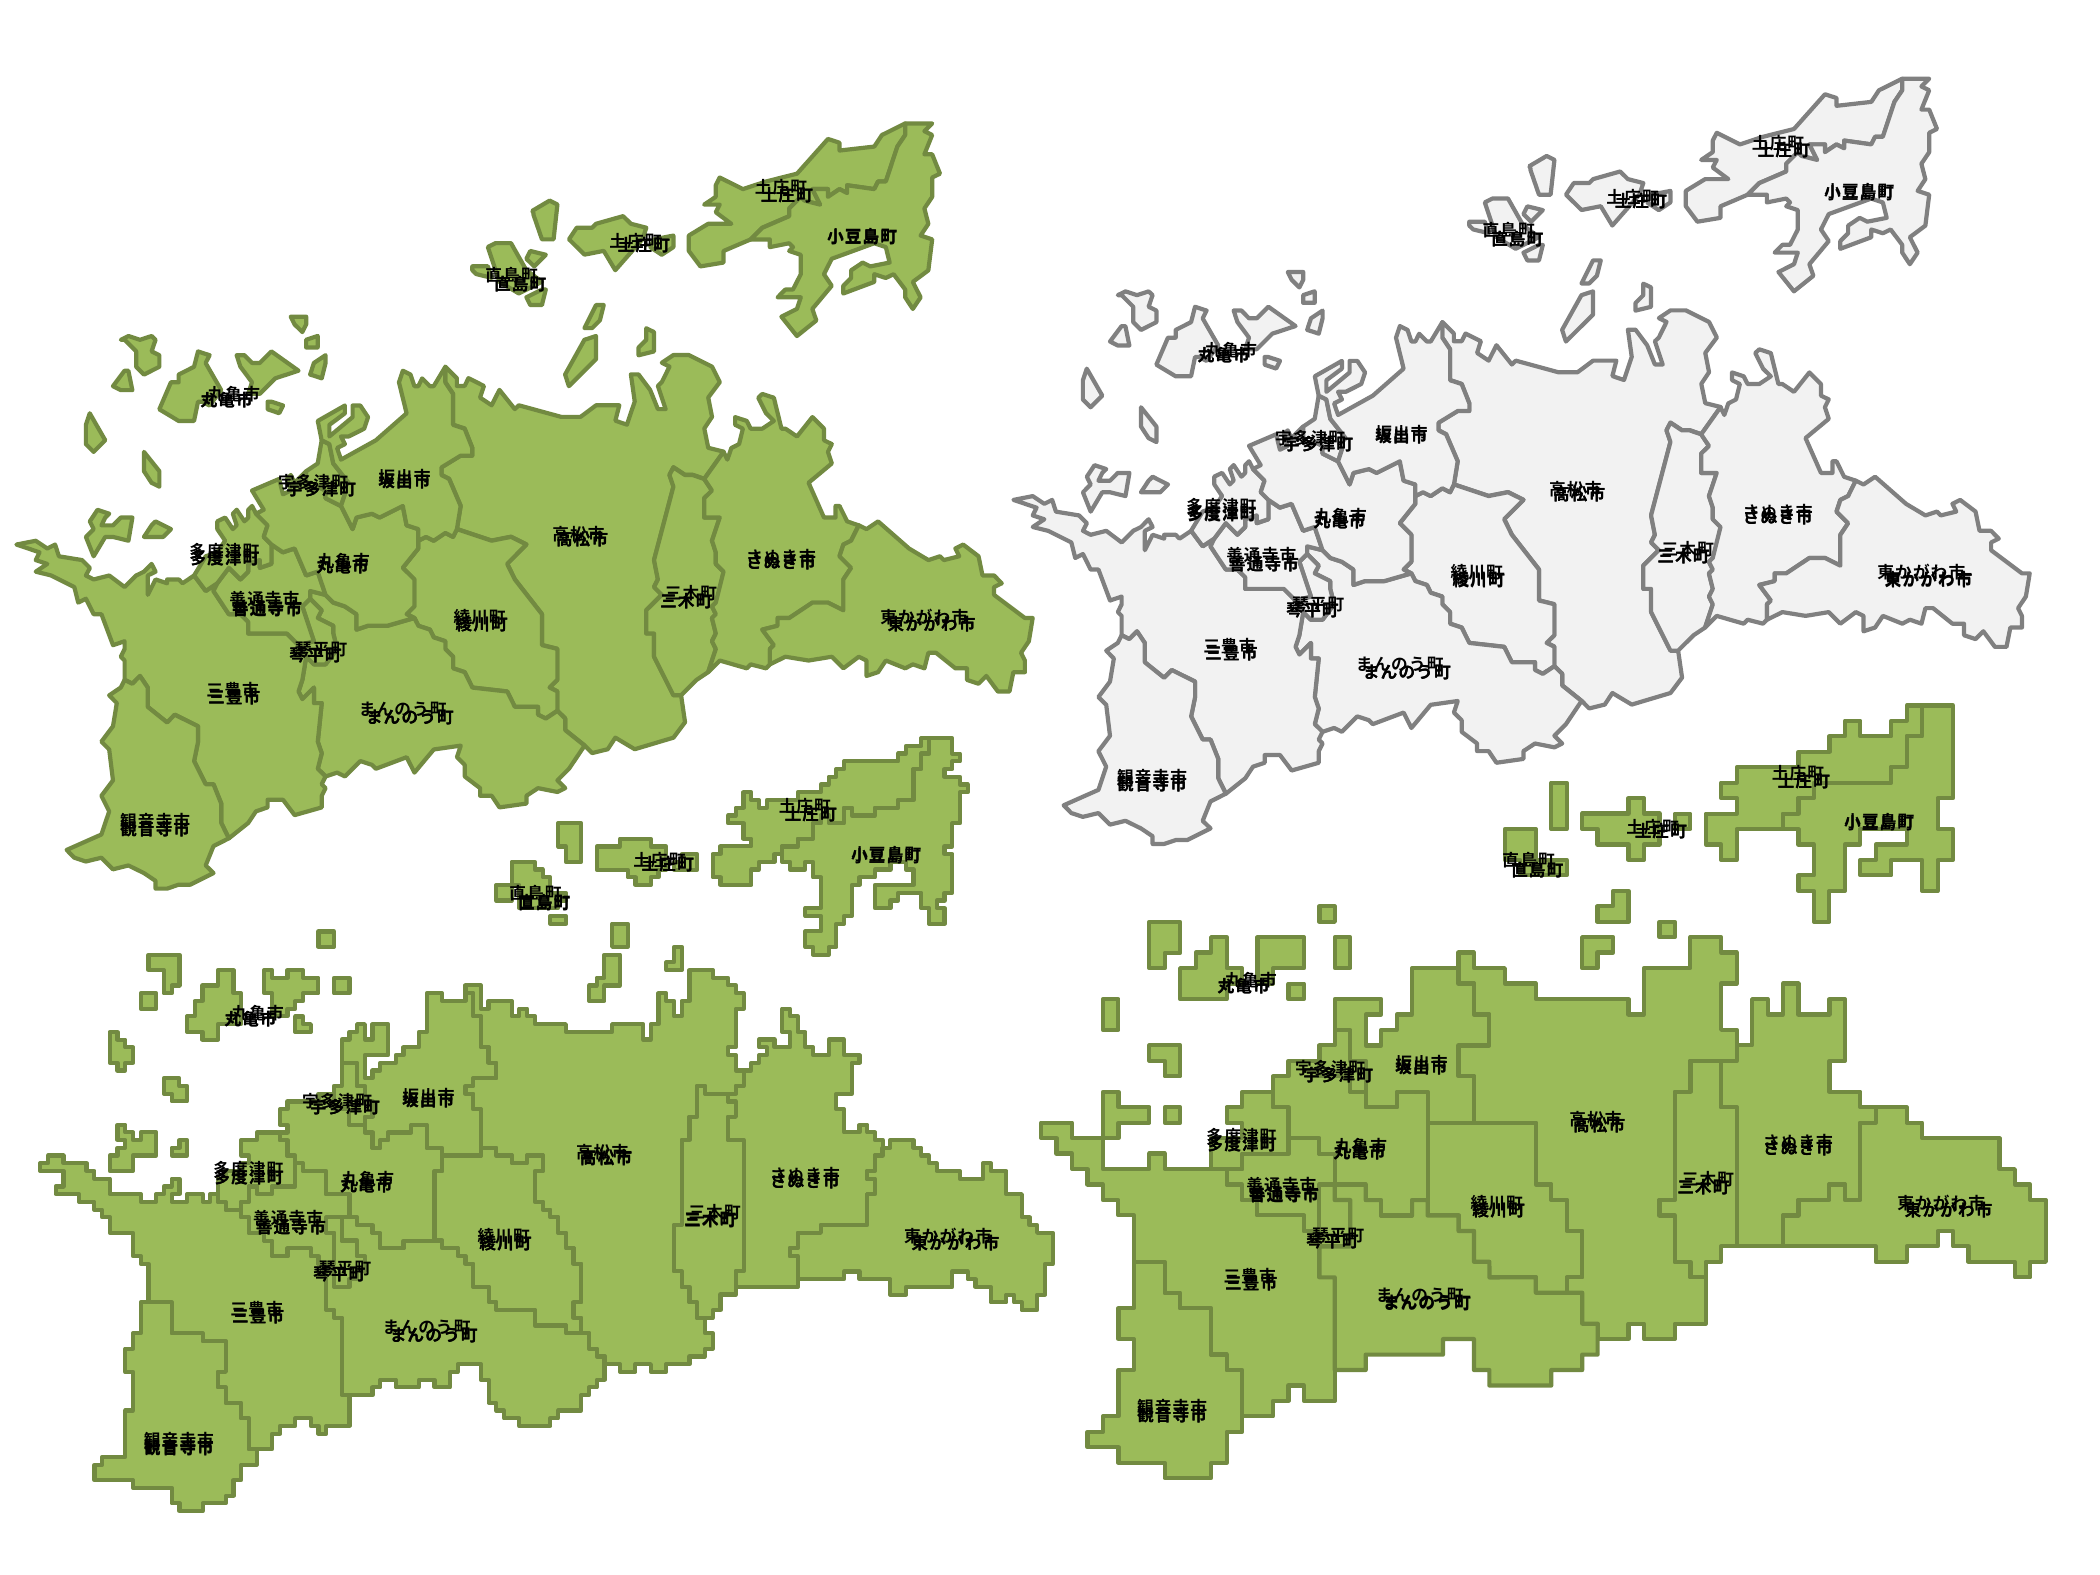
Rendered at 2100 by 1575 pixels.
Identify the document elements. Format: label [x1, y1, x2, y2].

text_box [1100, 125, 1989, 803]
text_box [40, 737, 1053, 1512]
text_box [1120, 755, 2009, 1433]
text_box [1040, 705, 2047, 1479]
text_box [127, 788, 1016, 1466]
text_box [103, 169, 992, 847]
text_box [1013, 78, 2030, 736]
text_box [16, 123, 1008, 889]
